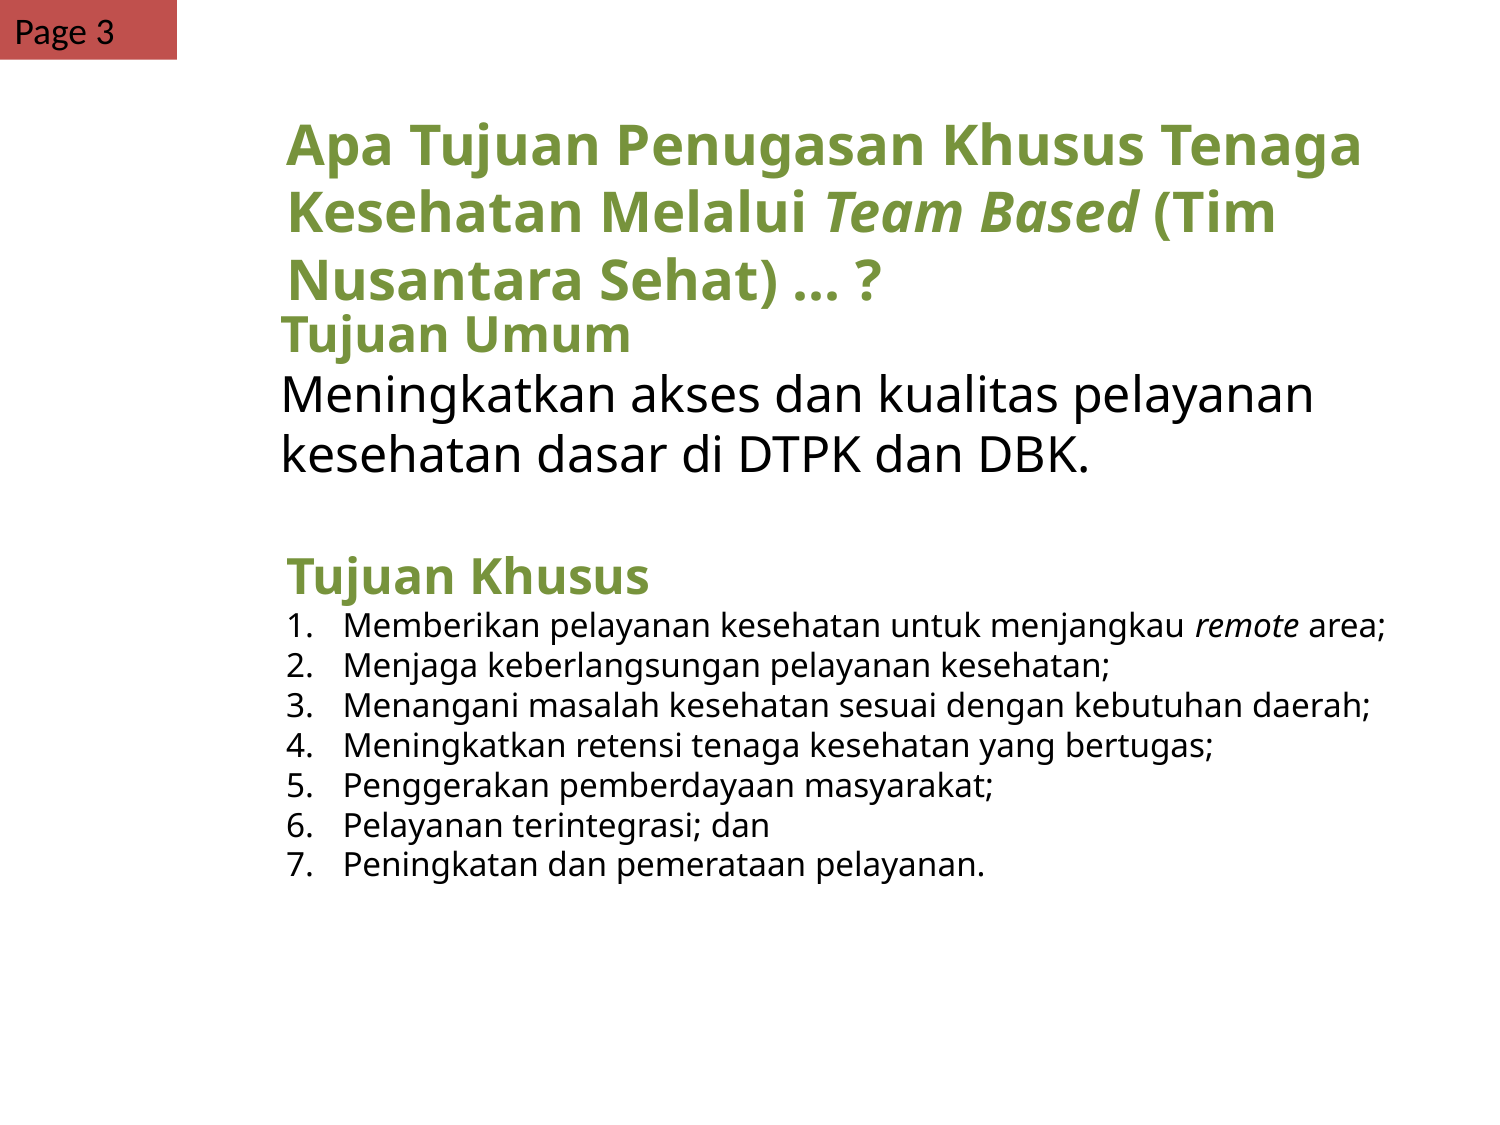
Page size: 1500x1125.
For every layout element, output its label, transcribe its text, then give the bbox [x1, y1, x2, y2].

text_box Tujuan Umum Meningkatkan akses dan kualitas pelayanan kesehatan dasar di DTPK dan DBK. [265, 294, 1387, 490]
text_box Tujuan Khusus Memberikan pelayanan kesehatan untuk menjangkau remote area; Menjaga keberlangsungan pelayanan kesehatan; Menangani masalah kesehatan sesuai dengan kebutuhan daerah; Meningkatkan retensi tenaga kesehatan yang bertugas; Penggerakan pemberdayaan masyarakat; Pelayanan terintegrasi; dan Peningkatan dan pemerataan pelayanan. [271, 536, 1424, 931]
text_box Apa Tujuan Penugasan Khusus Tenaga Kesehatan Melalui Team Based (Tim Nusantara Sehat) ... ? [271, 101, 1459, 320]
text_box Page 3 [0, 0, 177, 60]
